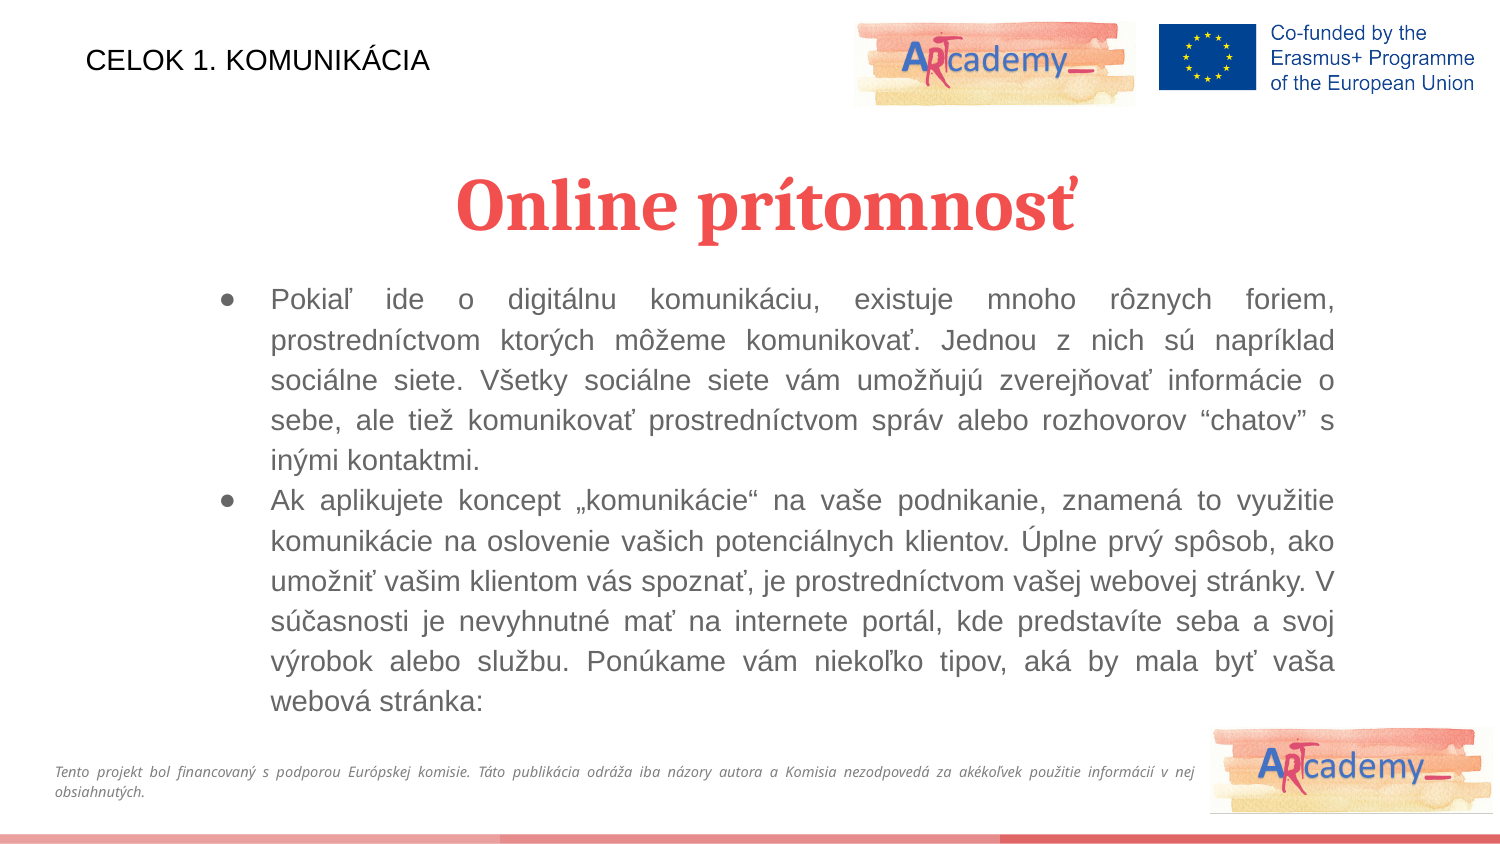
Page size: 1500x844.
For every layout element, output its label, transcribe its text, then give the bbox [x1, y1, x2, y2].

list Pokiaľ ide o digitálnu komunikáciu, existuje mnoho rôznych foriem, prostredníctvom ktorých môžeme komunikovať. Jednou z nich sú napríklad sociálne siete. Všetky sociálne siete vám umožňujú zverejňovať informácie o sebe, ale tiež komunikovať prostredníctvom správ alebo rozhovorov “chatov” s inými kontaktmi. Ak aplikujete koncept „komunikácie“ na vaše podnikanie, znamená to využitie komunikácie na oslovenie vašich potenciálnych klientov. Úplne prvý spôsob, ako umožniť vašim klientom vás spoznať, je prostredníctvom vašej webovej stránky. V súčasnosti je nevyhnutné mať na internete portál, kde predstavíte seba a svoj výrobok alebo službu. Ponúkame vám niekoľko tipov, aká by mala byť vaša webová stránka: [180, 260, 1352, 656]
picture [1158, 24, 1474, 94]
picture [1210, 709, 1493, 844]
text_box Tento projekt bol financovaný s podporou Európskej komisie. Táto publikácia odráža iba názory autora a Komisia nezodpovedá za akékoľvek použitie informácií v nej obsiahnutých. [39, 754, 1205, 799]
picture [854, 2, 1137, 138]
title Online prítomnosť [180, 53, 1352, 260]
text_box CELOK 1. KOMUNIKÁCIA [70, 33, 581, 84]
